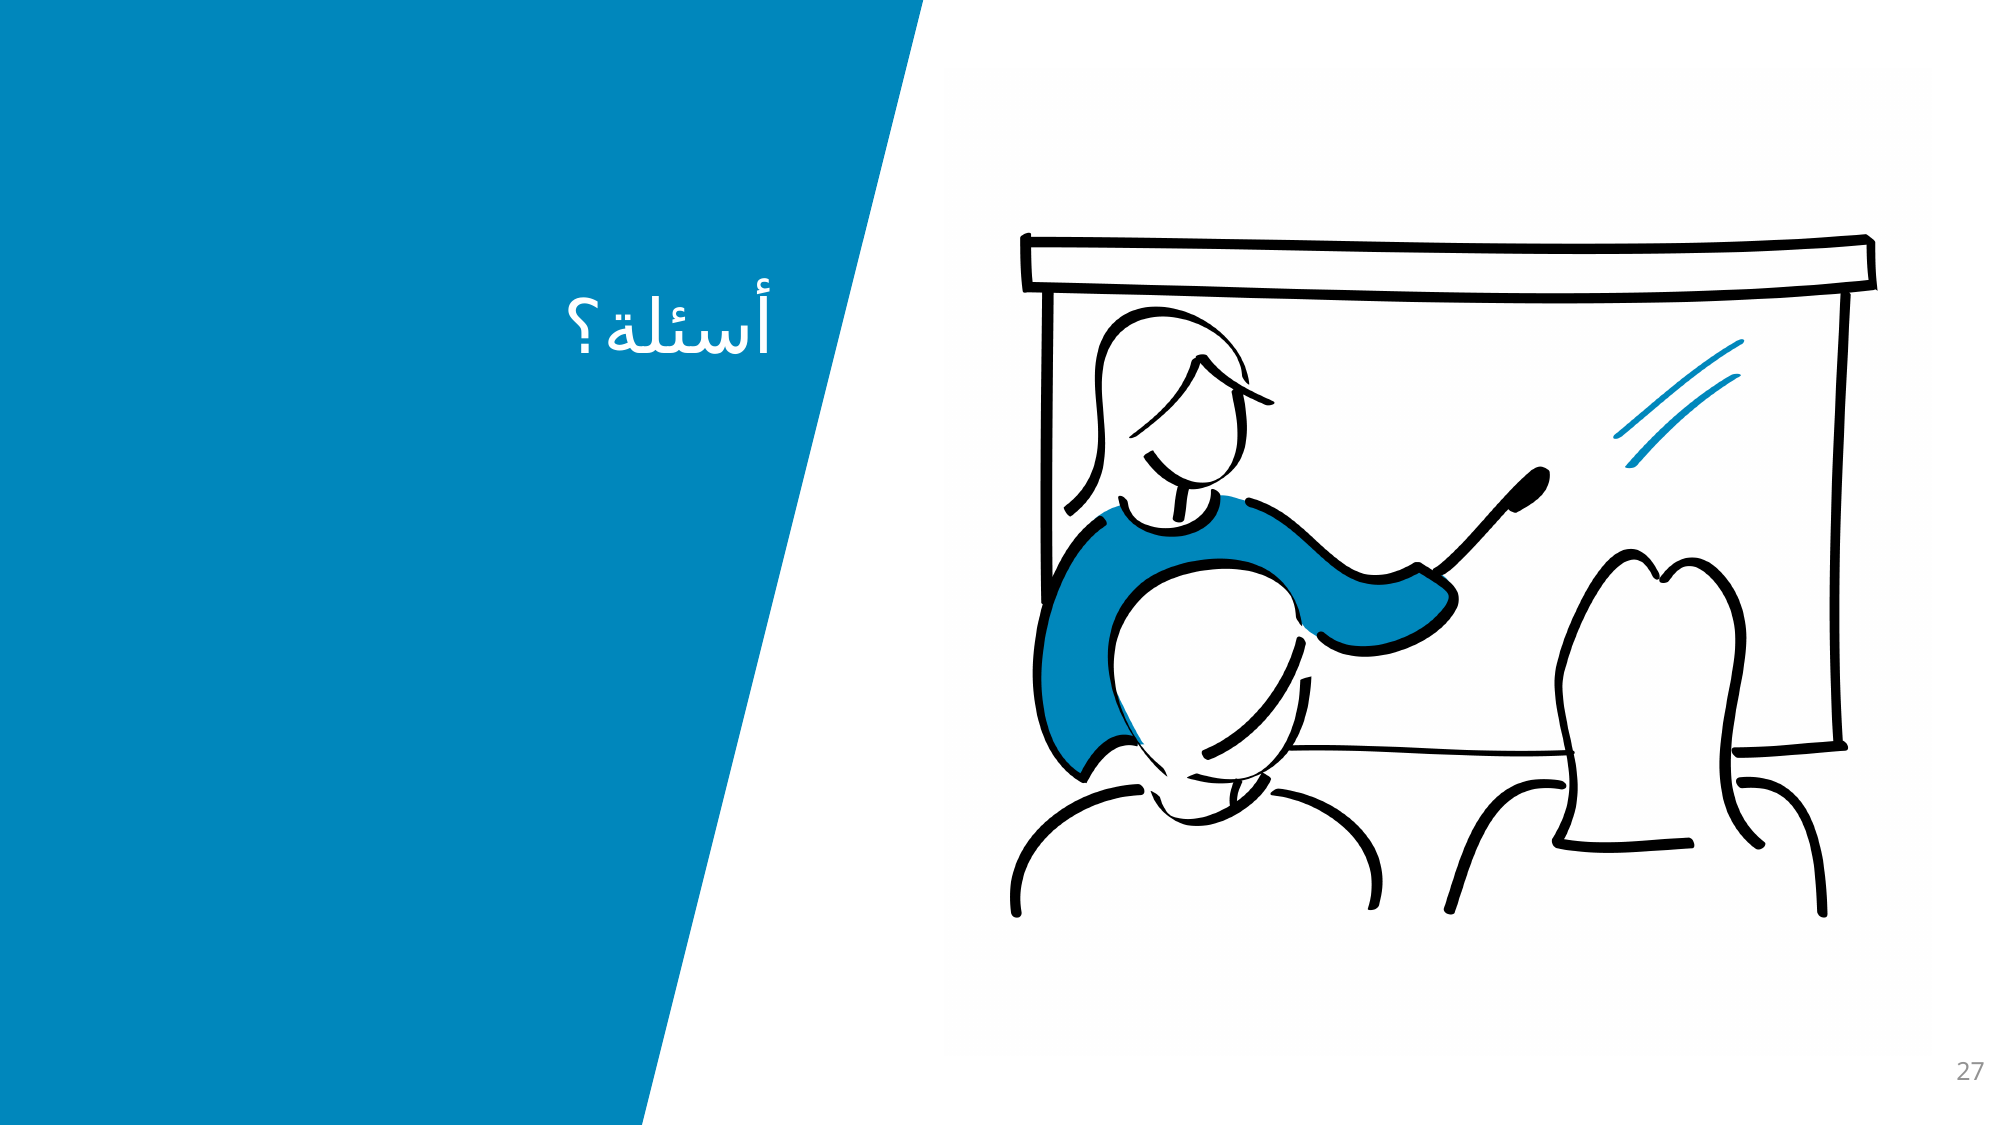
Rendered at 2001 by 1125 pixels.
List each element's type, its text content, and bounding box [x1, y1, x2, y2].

slide_number 27 [1550, 1042, 2000, 1103]
picture [944, 68, 1932, 1056]
title أسئلة؟ [136, 0, 775, 371]
